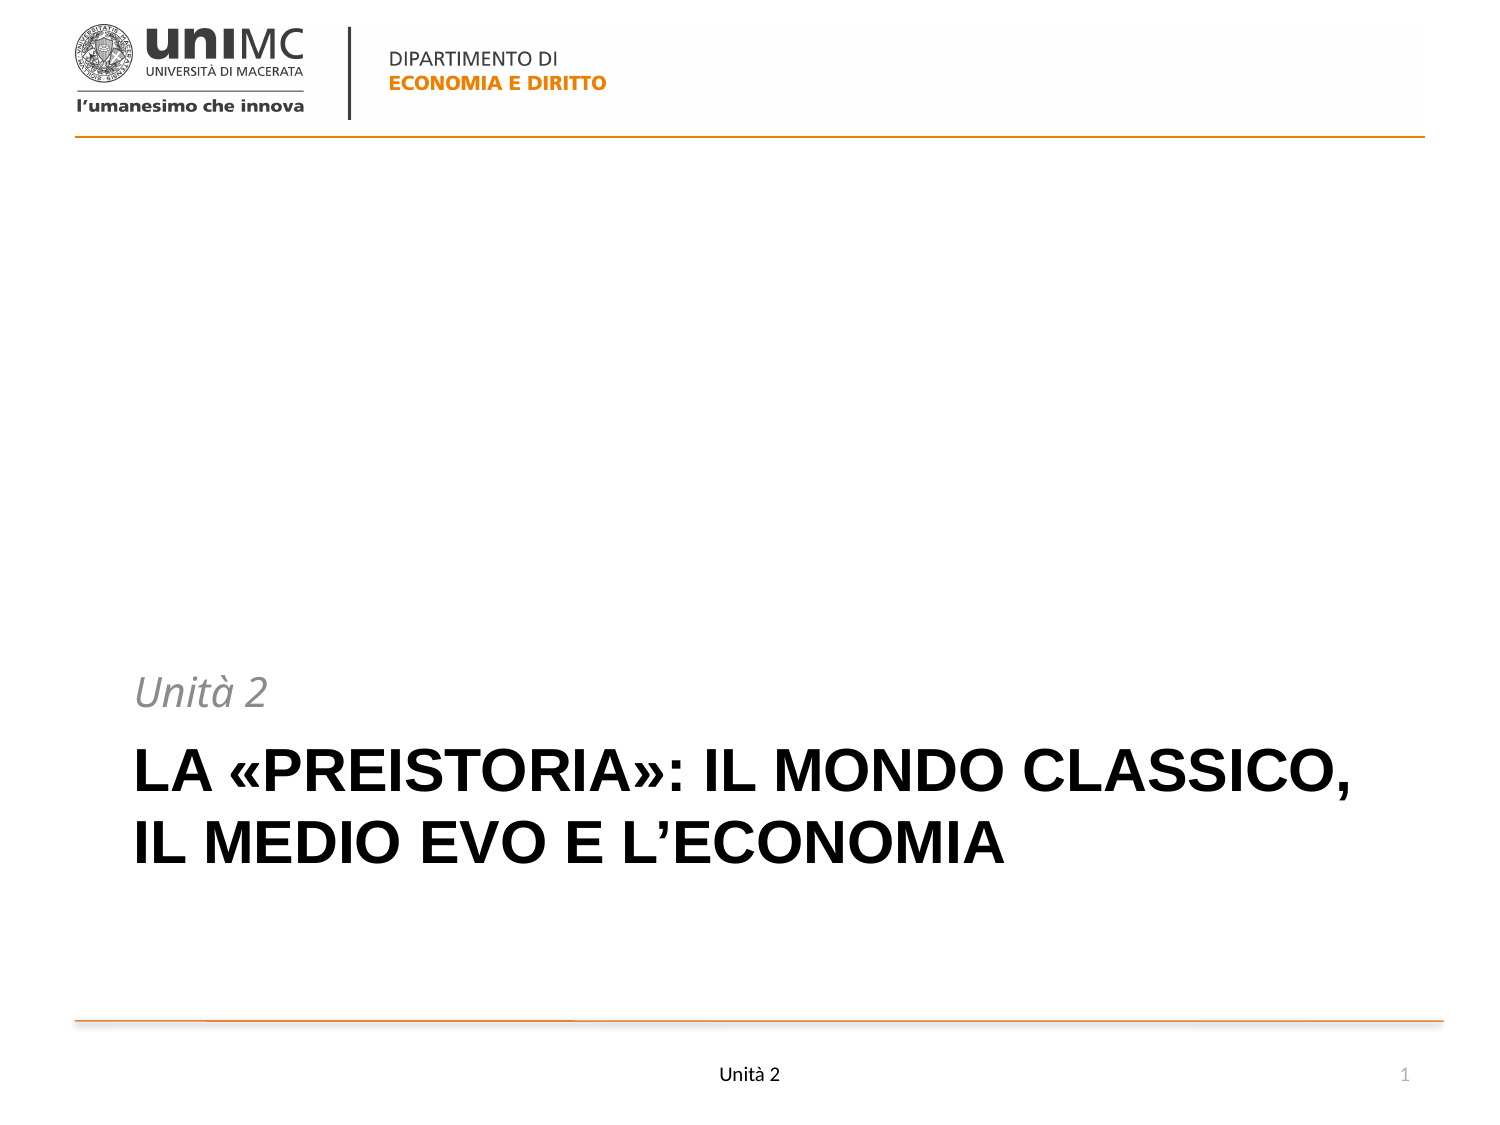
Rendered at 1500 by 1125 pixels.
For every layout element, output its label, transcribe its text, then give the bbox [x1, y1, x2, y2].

title La «preistoria»: il mondo classico, il medio evo e l’economia [118, 723, 1394, 947]
list Unità 2 [118, 476, 1394, 723]
picture [75, 24, 1425, 138]
slide_number 1 [1074, 1042, 1425, 1103]
footer Unità 2 [512, 1042, 988, 1103]
